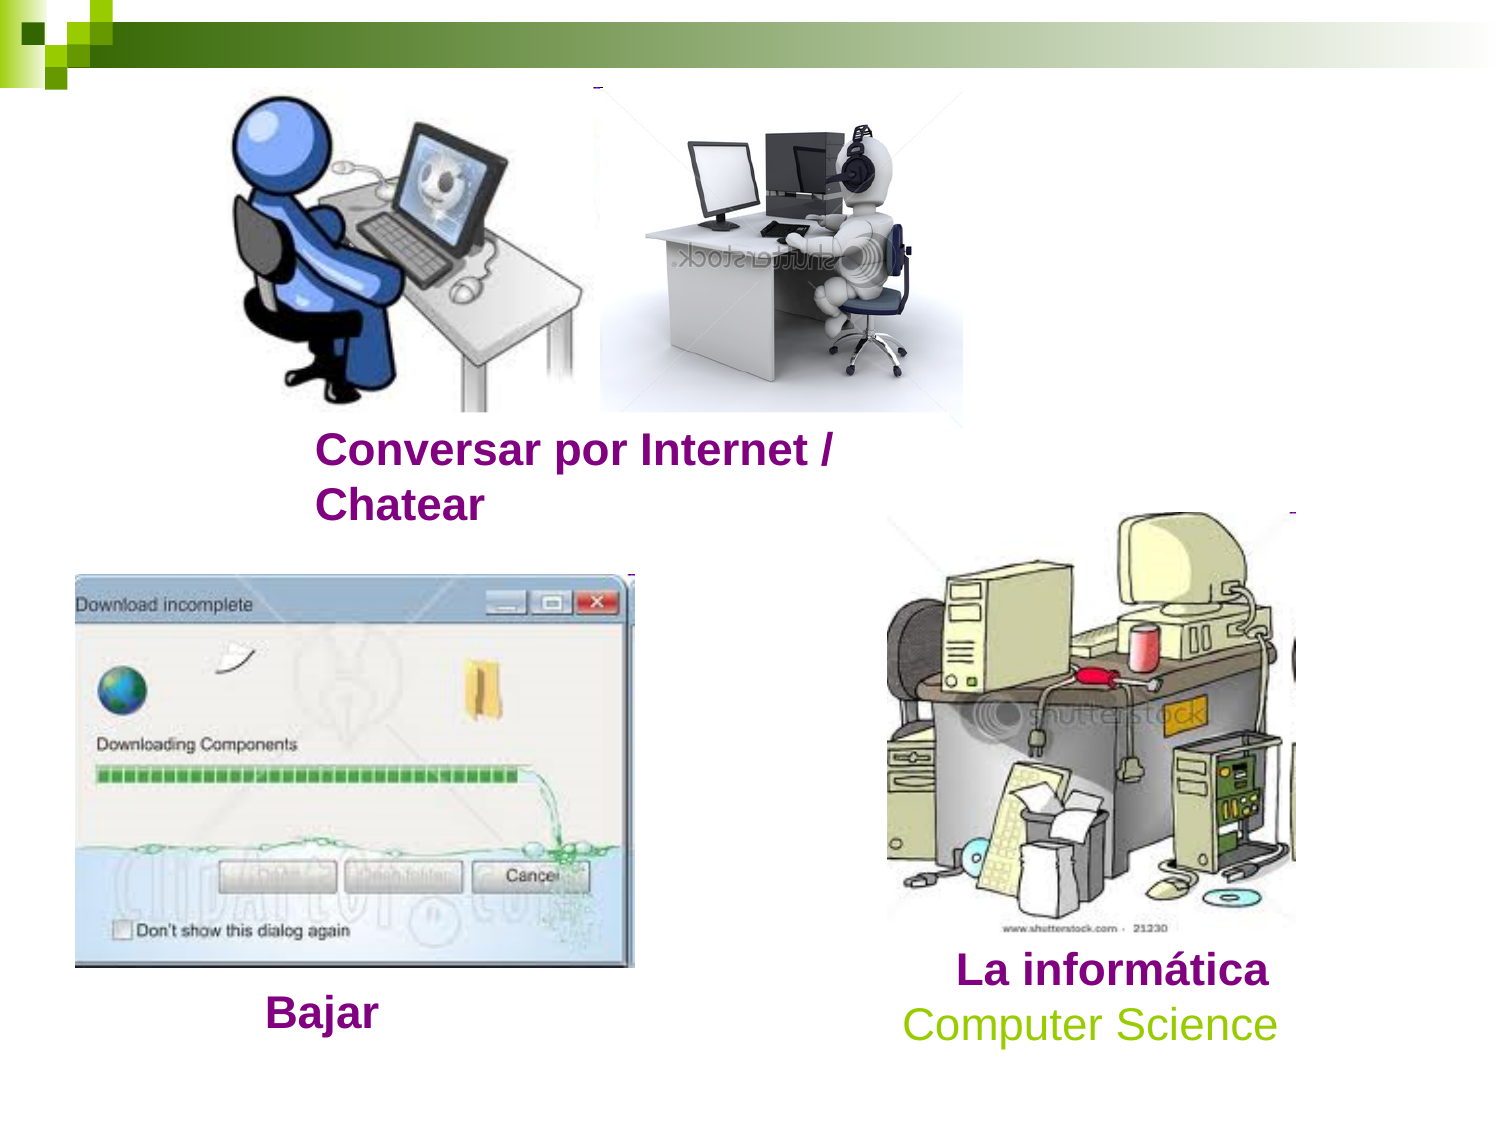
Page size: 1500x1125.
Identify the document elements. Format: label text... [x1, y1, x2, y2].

text_box La informática Computer Science [887, 932, 1338, 1113]
picture [224, 87, 963, 463]
picture [74, 574, 635, 968]
text_box Bajar [249, 977, 438, 1045]
text_box Conversar por Internet / Chatear [300, 456, 950, 538]
picture [887, 512, 1296, 938]
